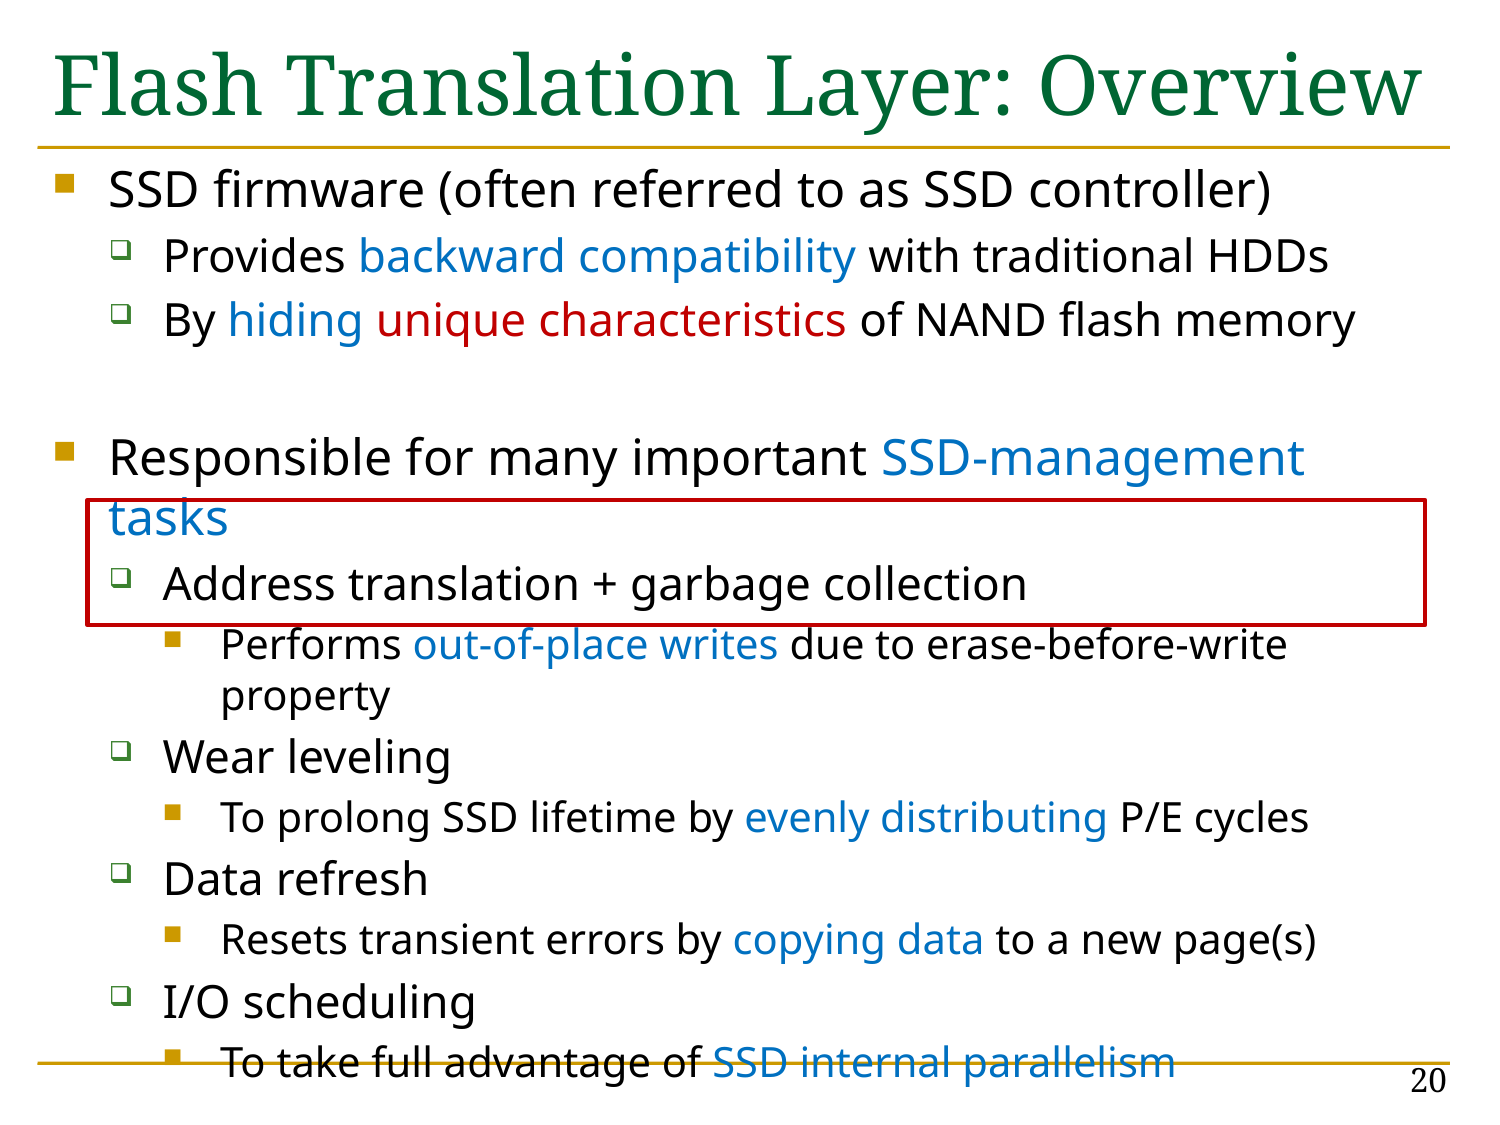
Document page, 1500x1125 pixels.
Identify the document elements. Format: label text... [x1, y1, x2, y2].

list SSD firmware (often referred to as SSD controller) Provides backward compatibility with traditional HDDs By hiding unique characteristics of NAND flash memory Responsible for many important SSD-management tasks Address translation + garbage collection Performs out-of-place writes due to erase-before-write property Wear leveling To prolong SSD lifetime by evenly distributing P/E cycles Data refresh Resets transient errors by copying data to a new page(s) I/O scheduling To take full advantage of SSD internal parallelism [37, 149, 1450, 1063]
title Flash Translation Layer: Overview [37, 24, 1450, 149]
text_box [87, 500, 1425, 625]
slide_number 20 [1111, 1036, 1462, 1112]
